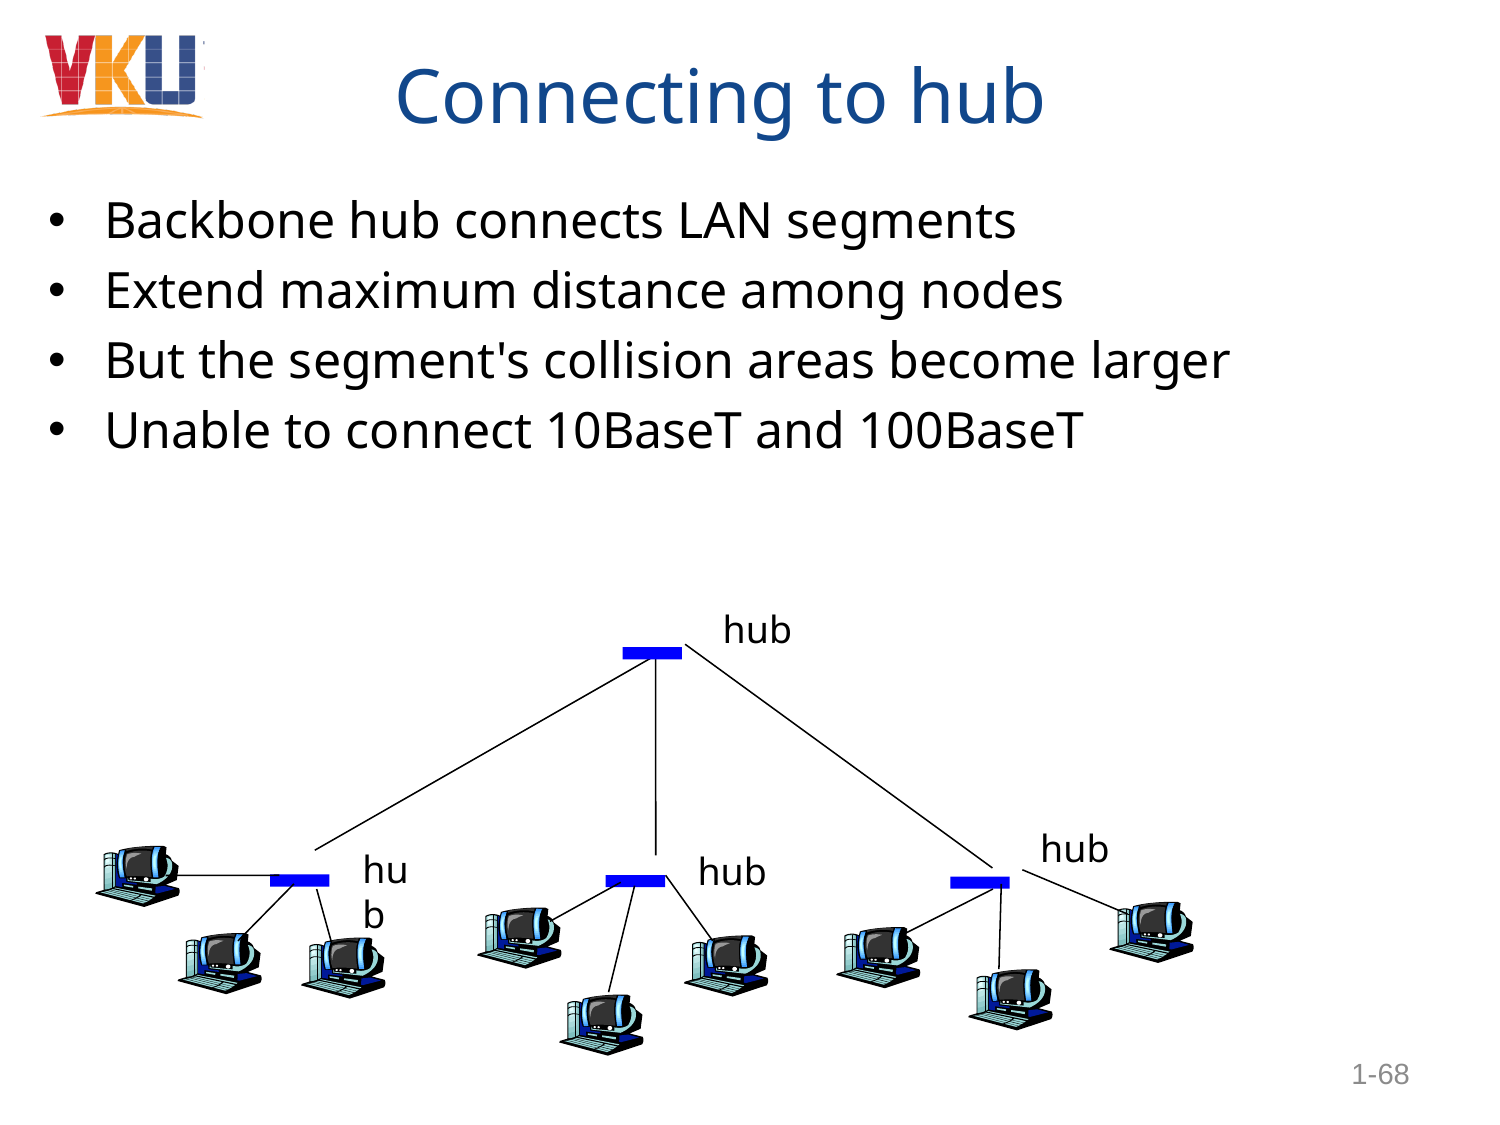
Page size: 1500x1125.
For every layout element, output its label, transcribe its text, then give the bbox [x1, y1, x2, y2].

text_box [967, 968, 1055, 1031]
text_box [270, 874, 330, 887]
slide_number 1-68 [1074, 1042, 1425, 1103]
text_box hub [708, 598, 807, 659]
text_box hub [1025, 817, 1125, 878]
text_box [622, 647, 682, 660]
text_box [683, 934, 770, 997]
text_box [605, 875, 666, 888]
text_box hub [682, 840, 782, 901]
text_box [558, 993, 646, 1056]
text_box [950, 876, 1010, 889]
text_box hub [347, 838, 443, 944]
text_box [476, 906, 564, 969]
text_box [177, 932, 264, 995]
title Connecting to hub [83, 0, 1359, 181]
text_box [300, 936, 387, 999]
list Backbone hub connects LAN segments Extend maximum distance among nodes But the segment's collision areas become larger Unable to connect 10BaseT and 100BaseT [33, 181, 1409, 482]
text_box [95, 845, 182, 908]
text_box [1109, 901, 1196, 964]
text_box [835, 926, 922, 989]
picture [30, 21, 83, 129]
